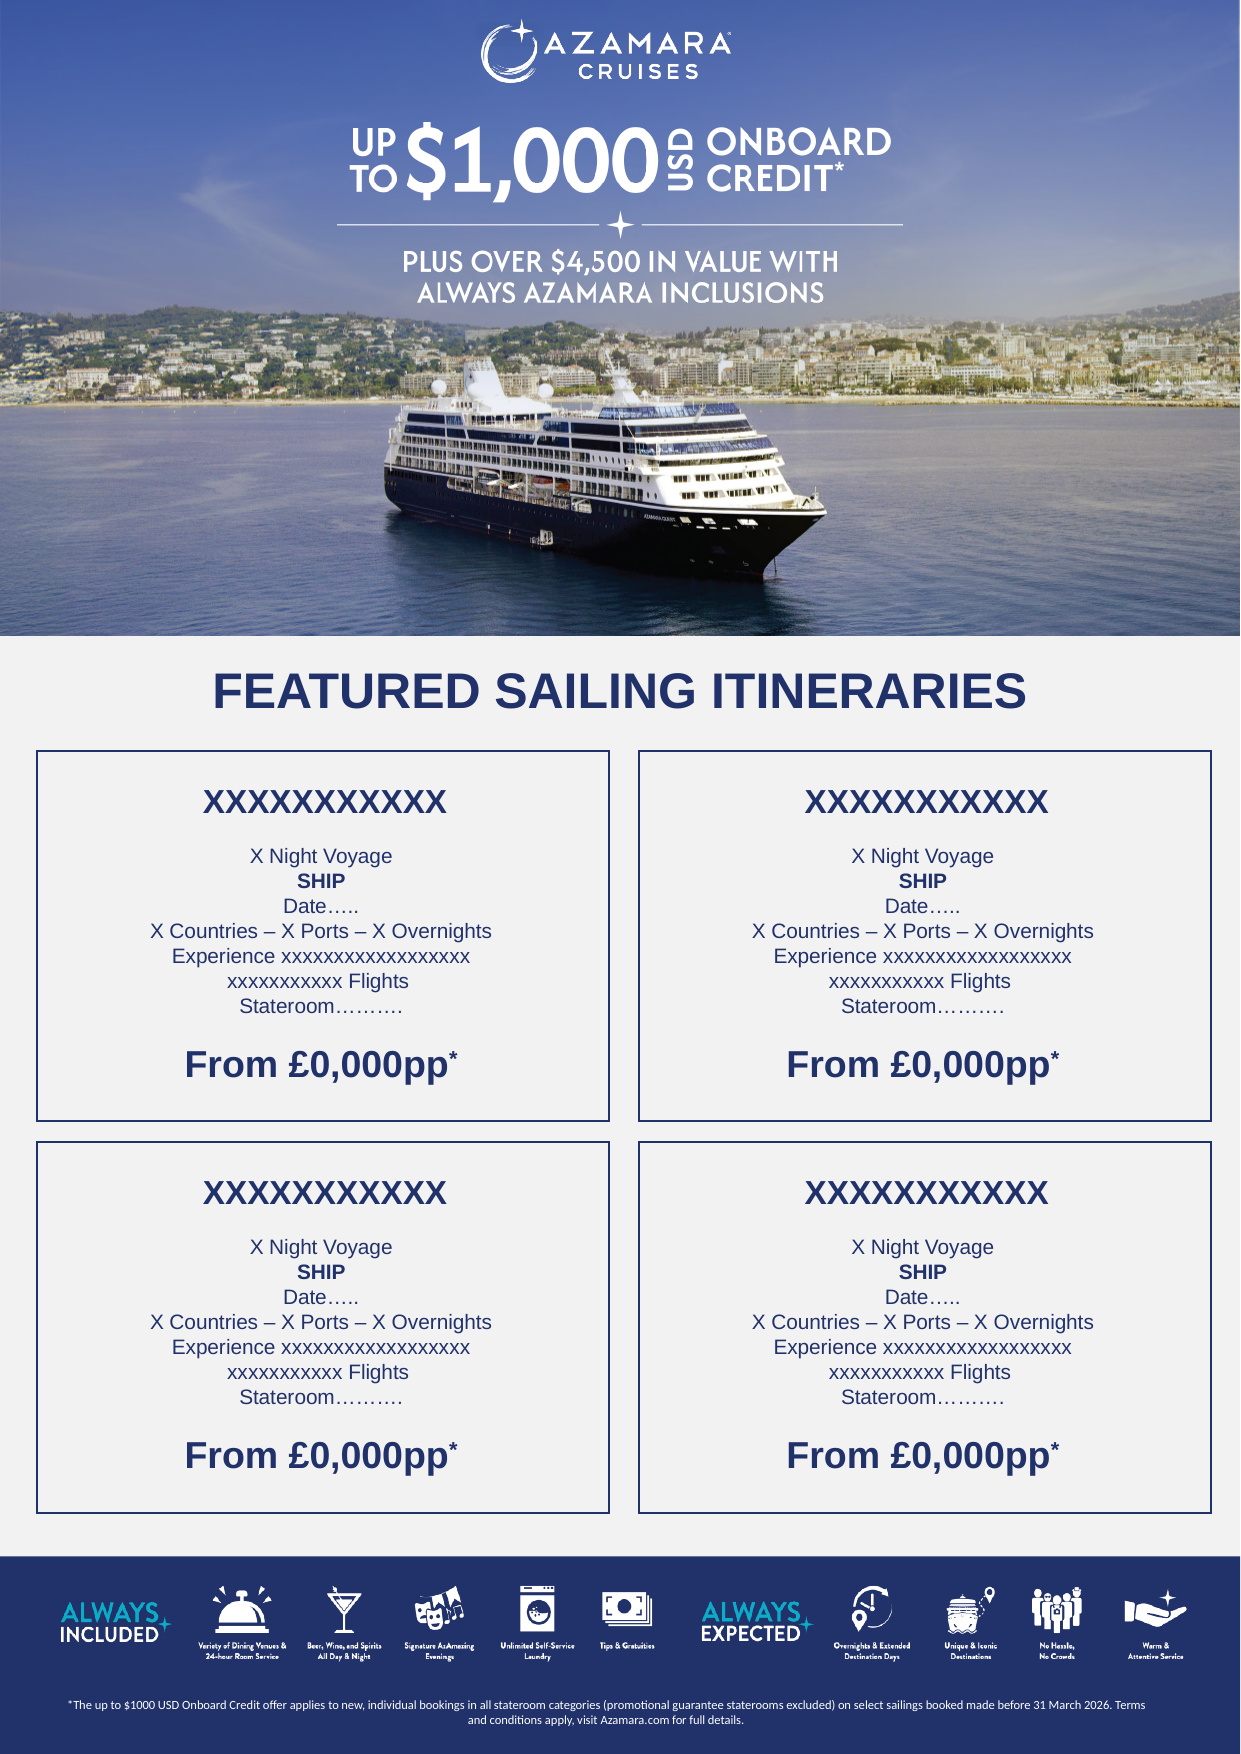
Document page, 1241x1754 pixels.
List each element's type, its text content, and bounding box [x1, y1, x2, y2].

text_box [36, 1141, 610, 1514]
text_box [638, 750, 1212, 1122]
text_box [36, 750, 610, 1122]
text_box XXXXXXXXXXX X Night Voyage SHIP Date….. X Countries – X Ports – X Overnights Experience xxxxxxxxxxxxxxxxxx xxxxxxxxxxx Flights Stateroom………. From £0,000pp* [35, 772, 607, 1093]
text_box [0, 1555, 1241, 1754]
picture [0, 0, 1240, 636]
text_box XXXXXXXXXXX X Night Voyage SHIP Date….. X Countries – X Ports – X Overnights Experience xxxxxxxxxxxxxxxxxx xxxxxxxxxxx Flights Stateroom………. From £0,000pp* [637, 1164, 1209, 1484]
text_box [638, 1141, 1212, 1514]
picture [59, 1585, 1187, 1662]
text_box XXXXXXXXXXX X Night Voyage SHIP Date….. X Countries – X Ports – X Overnights Experience xxxxxxxxxxxxxxxxxx xxxxxxxxxxx Flights Stateroom………. From £0,000pp* [35, 1164, 607, 1484]
text_box FEATURED SAILING ITINERARIES [0, 637, 1241, 740]
text_box XXXXXXXXXXX X Night Voyage SHIP Date….. X Countries – X Ports – X Overnights Experience xxxxxxxxxxxxxxxxxx xxxxxxxxxxx Flights Stateroom………. From £0,000pp* [637, 772, 1209, 1093]
text_box *The up to $1000 USD Onboard Credit offer applies to new, individual bookings in all stateroom categories (promotional guarantee staterooms excluded) on select sailings booked made before 31 March 2026. Terms and conditions apply, visit Azamara.com for full details. [48, 1689, 1164, 1735]
